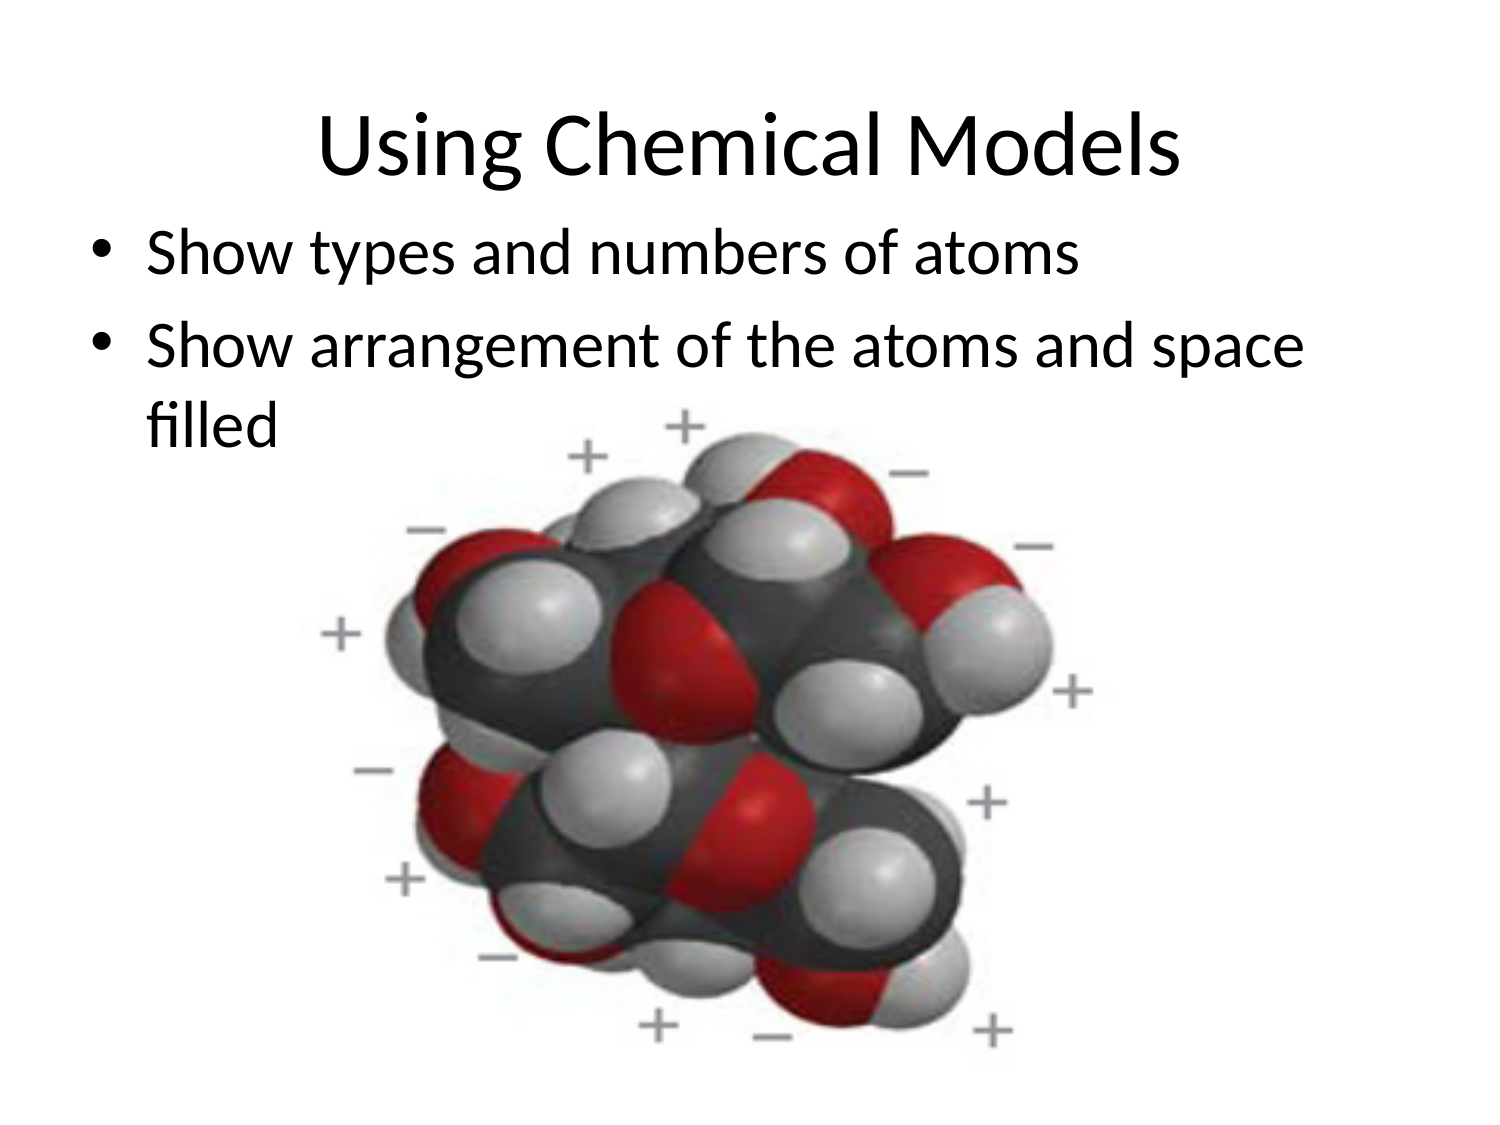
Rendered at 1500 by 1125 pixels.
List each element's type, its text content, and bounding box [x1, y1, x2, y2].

title Using Chemical Models [75, 45, 1425, 200]
list Show types and numbers of atoms Show arrangement of the atoms and space filled [75, 200, 1425, 1005]
picture [274, 382, 1126, 1089]
